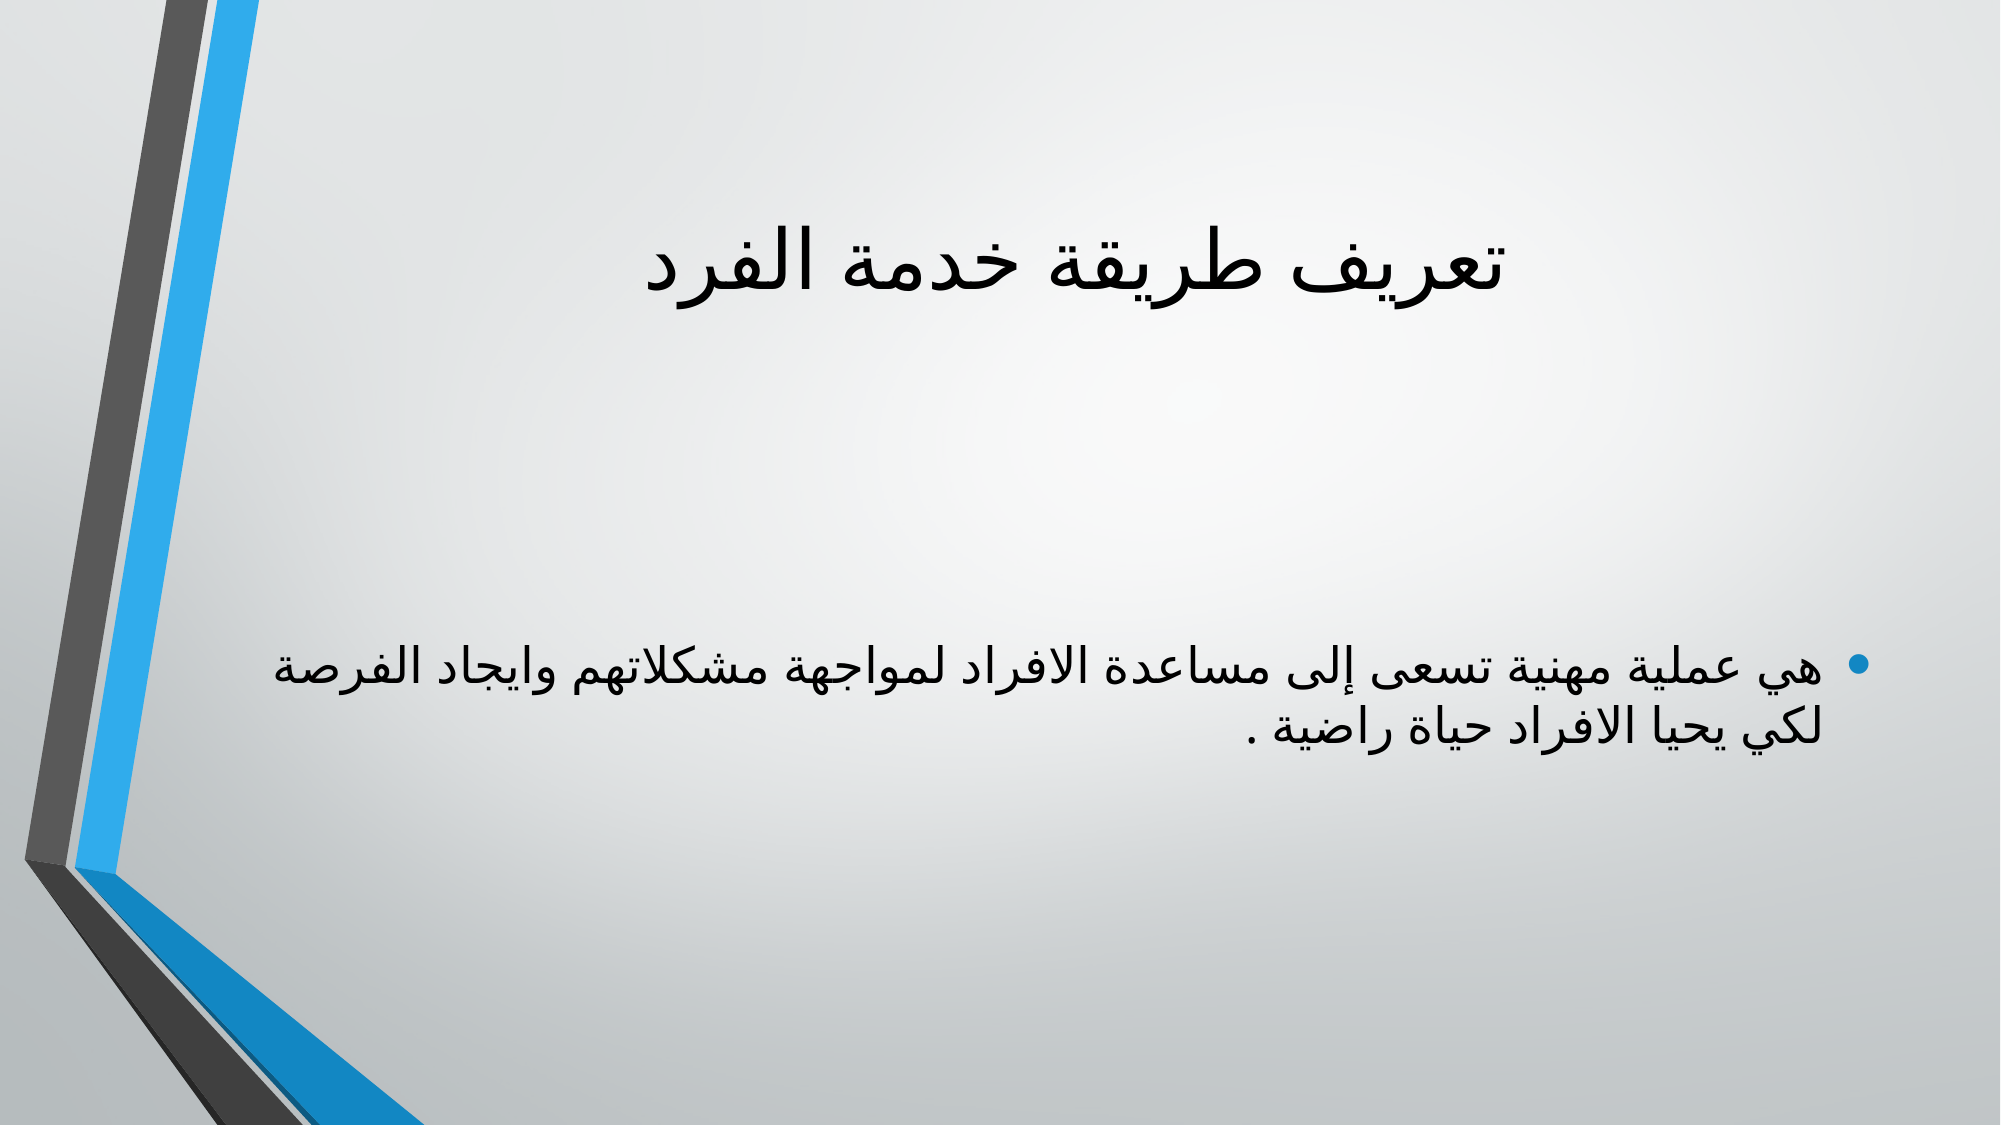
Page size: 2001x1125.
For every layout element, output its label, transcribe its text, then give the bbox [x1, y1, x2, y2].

title تعريف طريقة خدمة الفرد [243, 112, 1887, 400]
list هي عملية مهنية تسعى إلى مساعدة الافراد لمواجهة مشكلاتهم وايجاد الفرصة لكي يحيا الافراد حياة راضية . [243, 437, 1887, 950]
